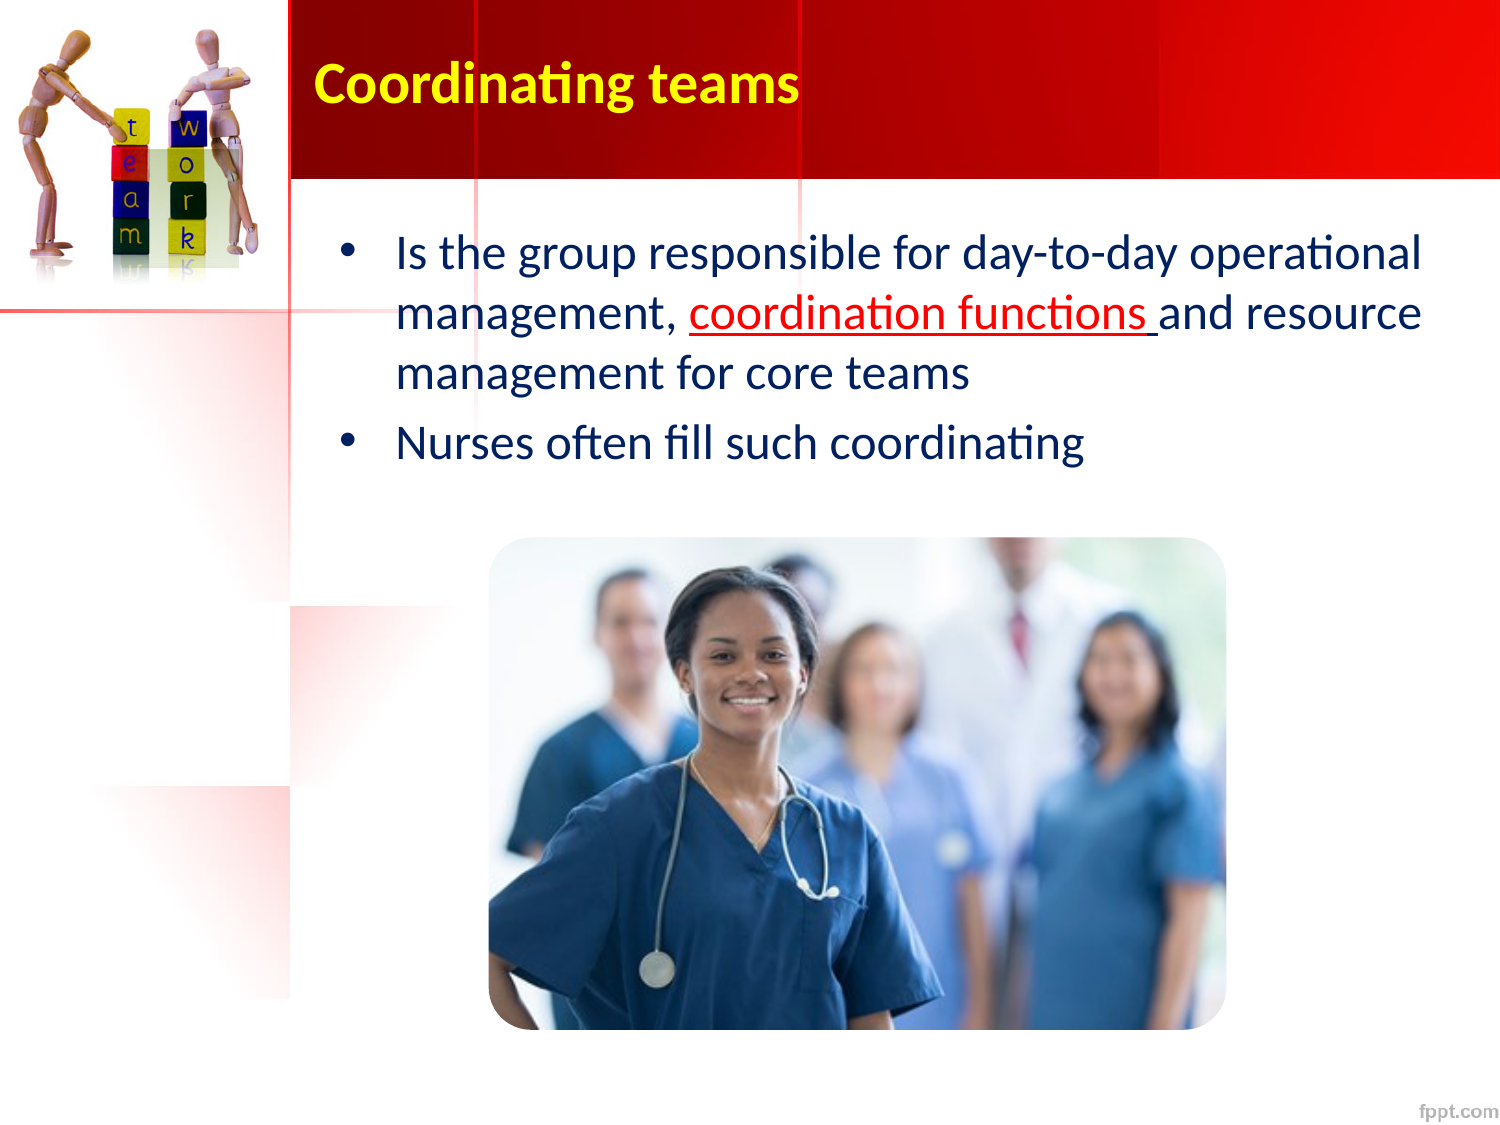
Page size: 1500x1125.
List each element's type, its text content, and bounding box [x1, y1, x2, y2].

list Is the group responsible for day-to-day operational management, coordination functions and resource management for core teams Nurses often fill such coordinating [324, 211, 1452, 1064]
title Coordinating teams [299, 36, 1500, 124]
picture [0, 0, 1500, 1125]
